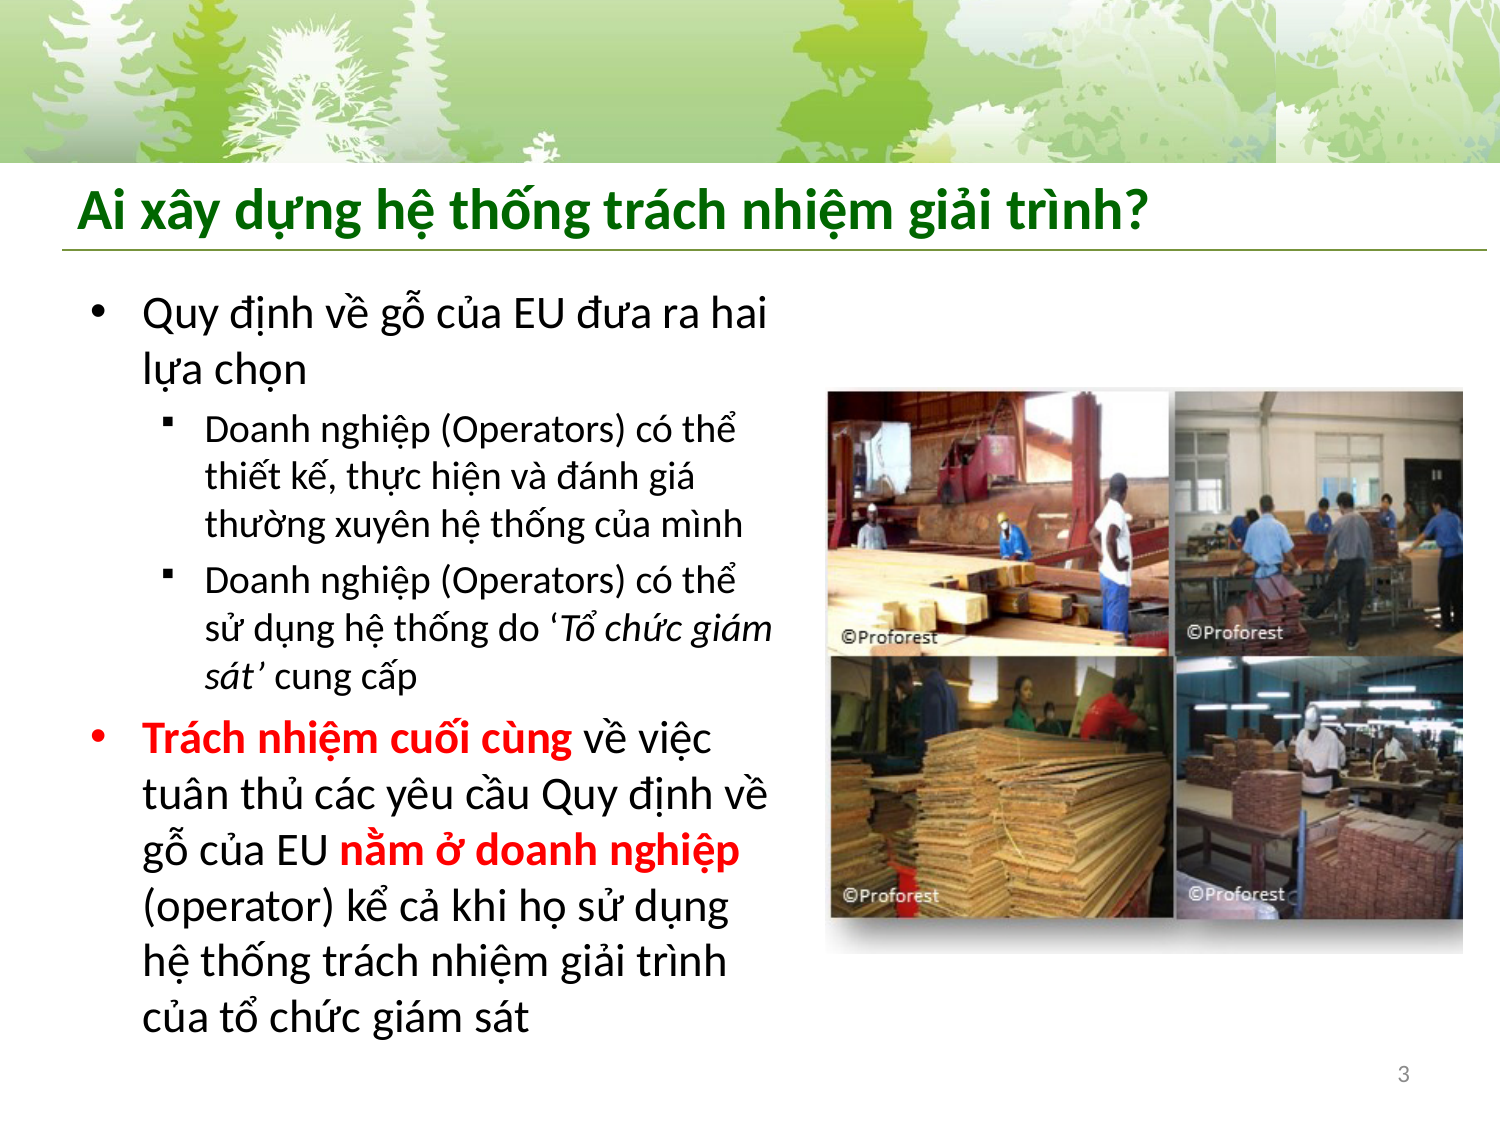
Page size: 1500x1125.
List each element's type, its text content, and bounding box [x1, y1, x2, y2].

picture [0, 0, 1500, 163]
title Ai xây dựng hệ thống trách nhiệm giải trình? [62, 174, 1350, 238]
list Quy định về gỗ của EU đưa ra hai lựa chọn Doanh nghiệp (Operators) có thể thiết kế, thực hiện và đánh giá thường xuyên hệ thống của mình Doanh nghiệp (Operators) có thể sử dụng hệ thống do ‘Tổ chức giám sát’ cung cấp Trách nhiệm cuối cùng về việc tuân thủ các yêu cầu Quy định về gỗ của EU nằm ở doanh nghiệp (operator) kể cả khi họ sử dụng hệ thống trách nhiệm giải trình của tổ chức giám sát [75, 275, 800, 1063]
picture [824, 387, 1463, 954]
slide_number 3 [1074, 1042, 1425, 1103]
